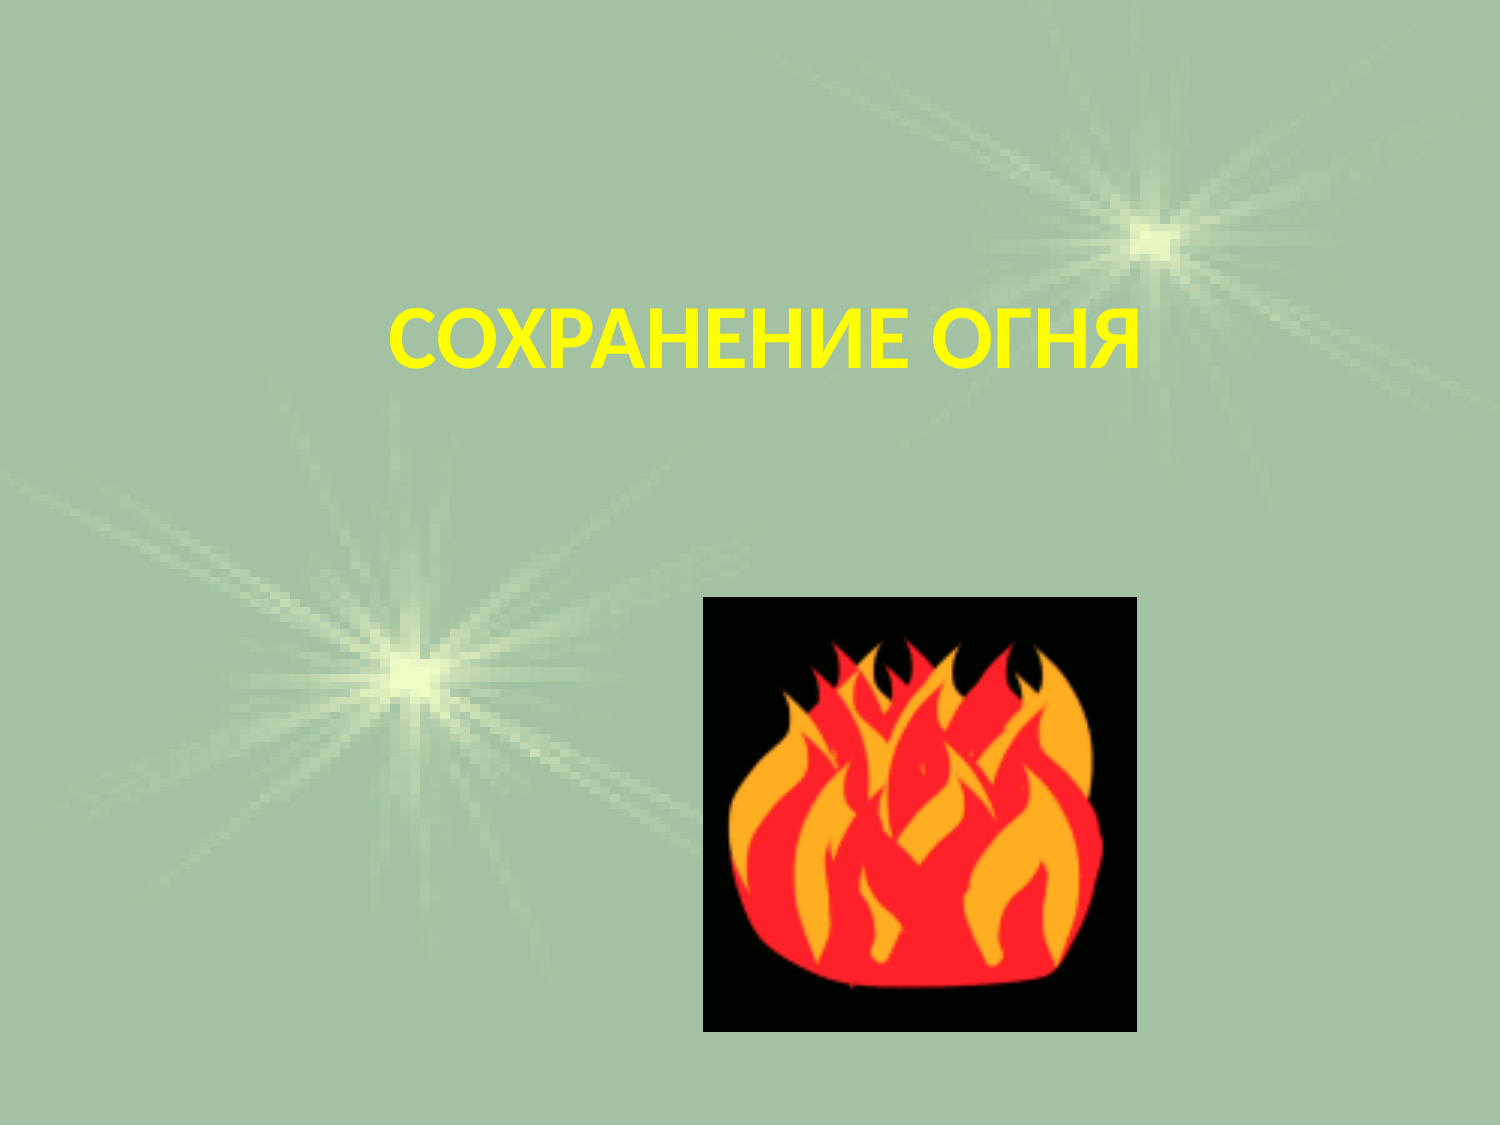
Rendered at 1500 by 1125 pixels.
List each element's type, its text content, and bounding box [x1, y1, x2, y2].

picture [0, 0, 1500, 1125]
title СОХРАНЕНИЕ ОГНЯ [128, 210, 1404, 453]
